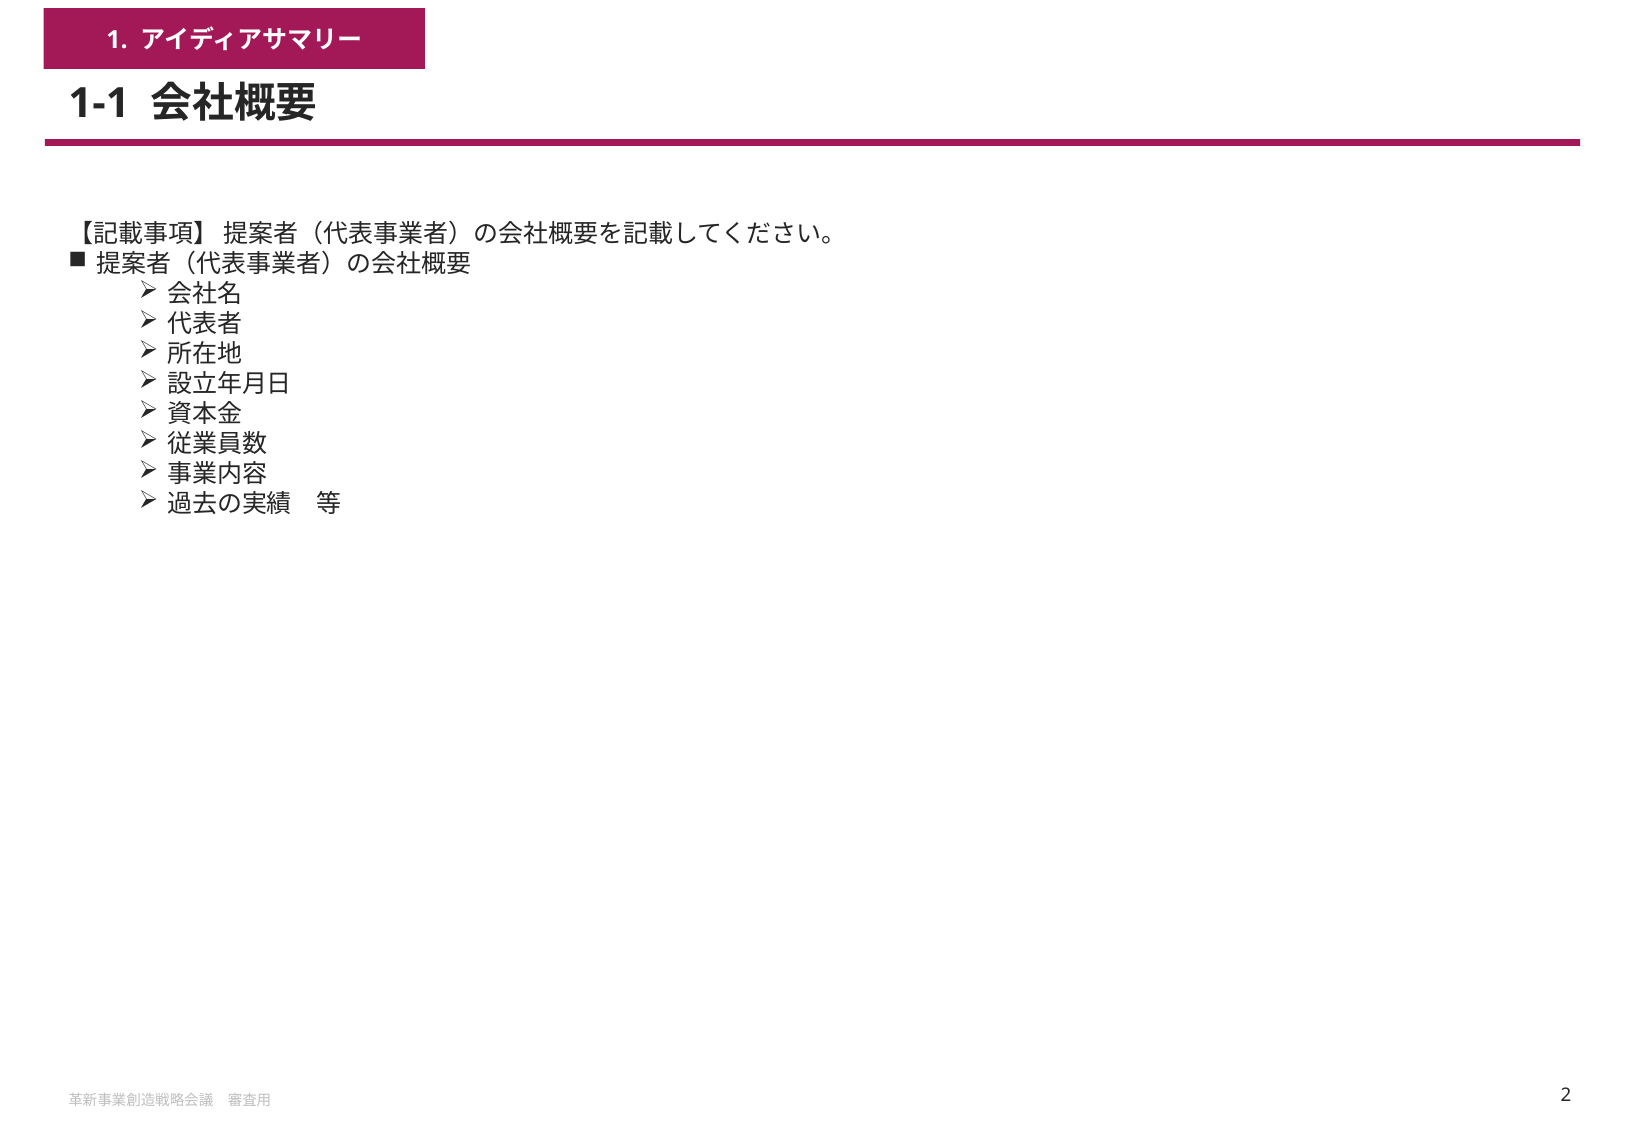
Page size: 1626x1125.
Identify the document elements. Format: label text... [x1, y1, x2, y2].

text_box 1. アイディアサマリー [43, 8, 425, 69]
text_box 【記載事項】 提案者（代表事業者）の会社概要を記載してください。 提案者（代表事業者）の会社概要 会社名 代表者 所在地 設立年月日 資本金 従業員数 事業内容 過去の実績 等 [68, 217, 1606, 518]
footer 革新事業創造戦略会議 審査用 [68, 1080, 736, 1109]
title 1-1 会社概要 [68, 70, 1557, 131]
